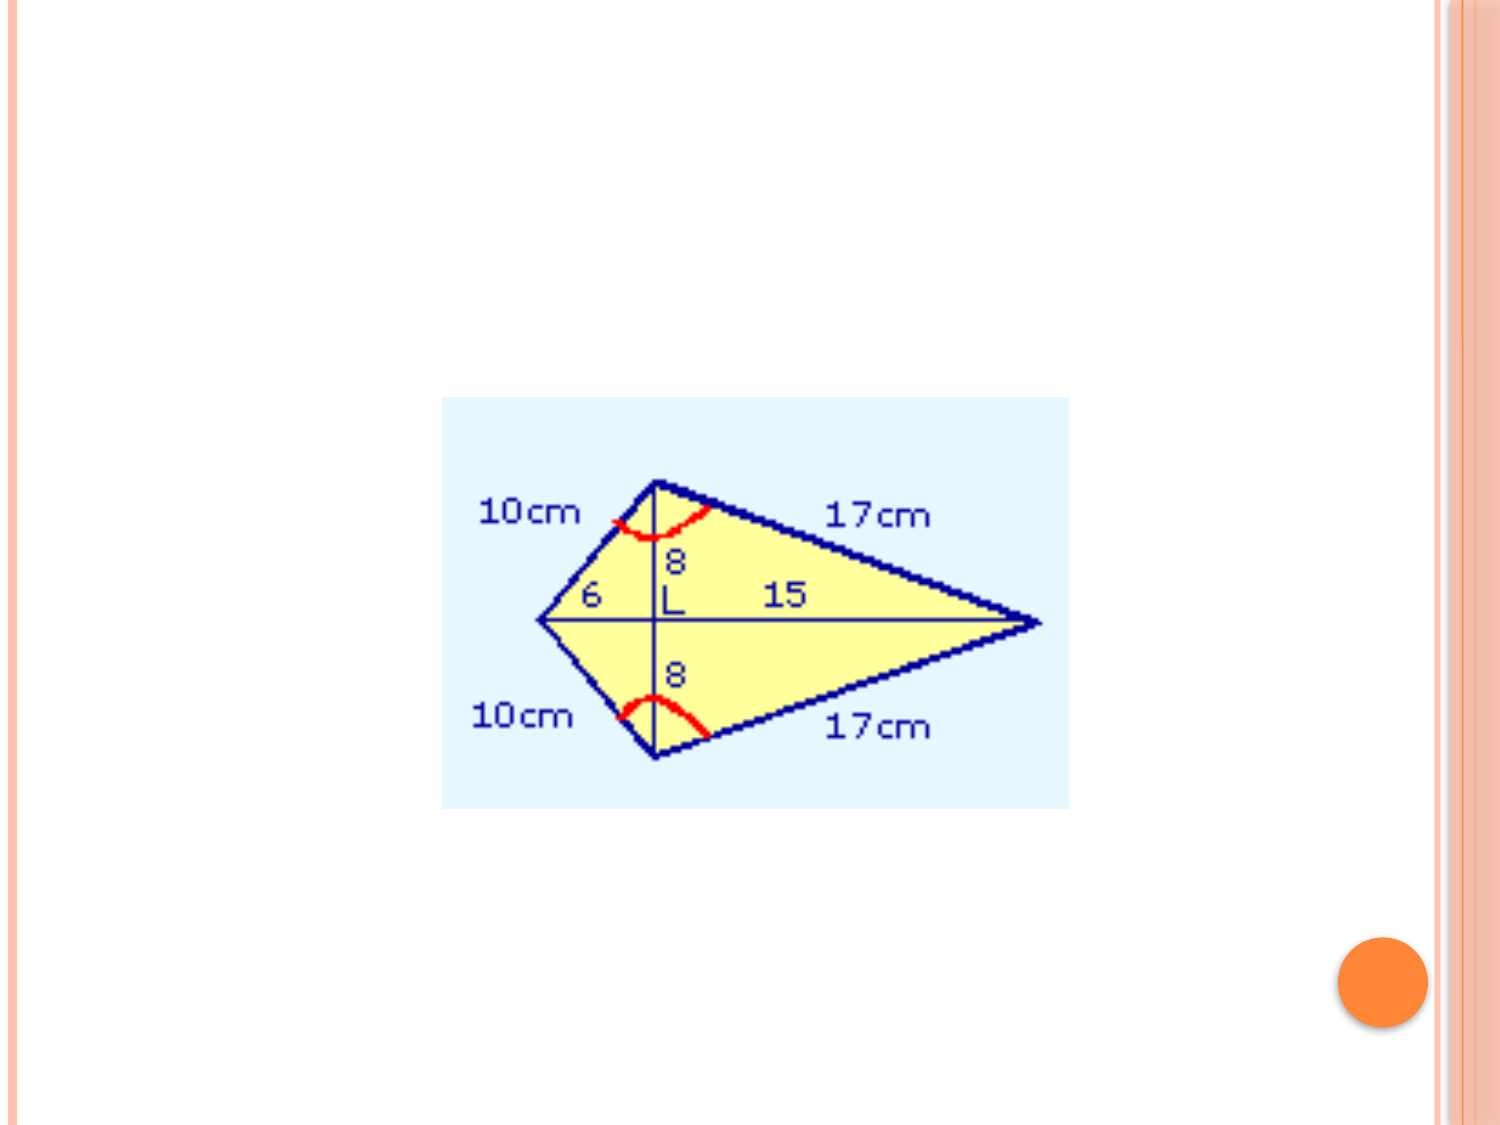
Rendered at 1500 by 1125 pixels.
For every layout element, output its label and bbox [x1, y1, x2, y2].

picture [442, 396, 1070, 809]
